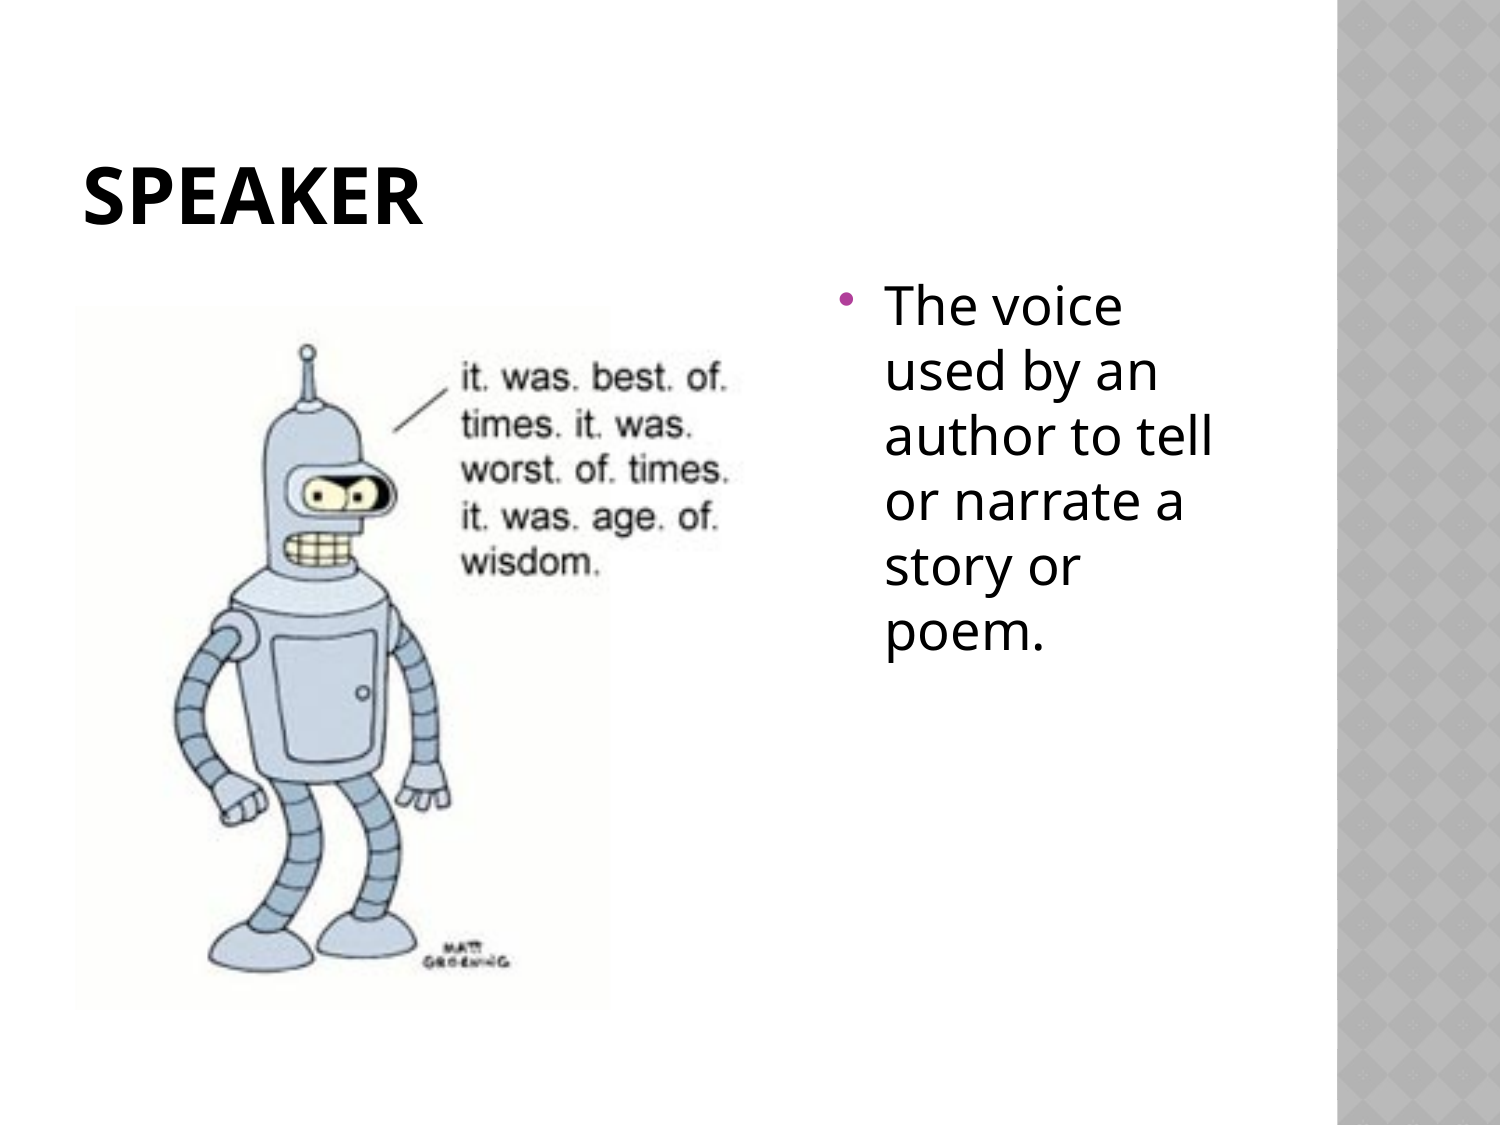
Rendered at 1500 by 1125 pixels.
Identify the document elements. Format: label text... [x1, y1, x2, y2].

title Speaker [75, 52, 1263, 240]
list The voice used by an author to tell or narrate a story or poem. [825, 264, 1263, 1059]
picture [74, 306, 801, 1011]
